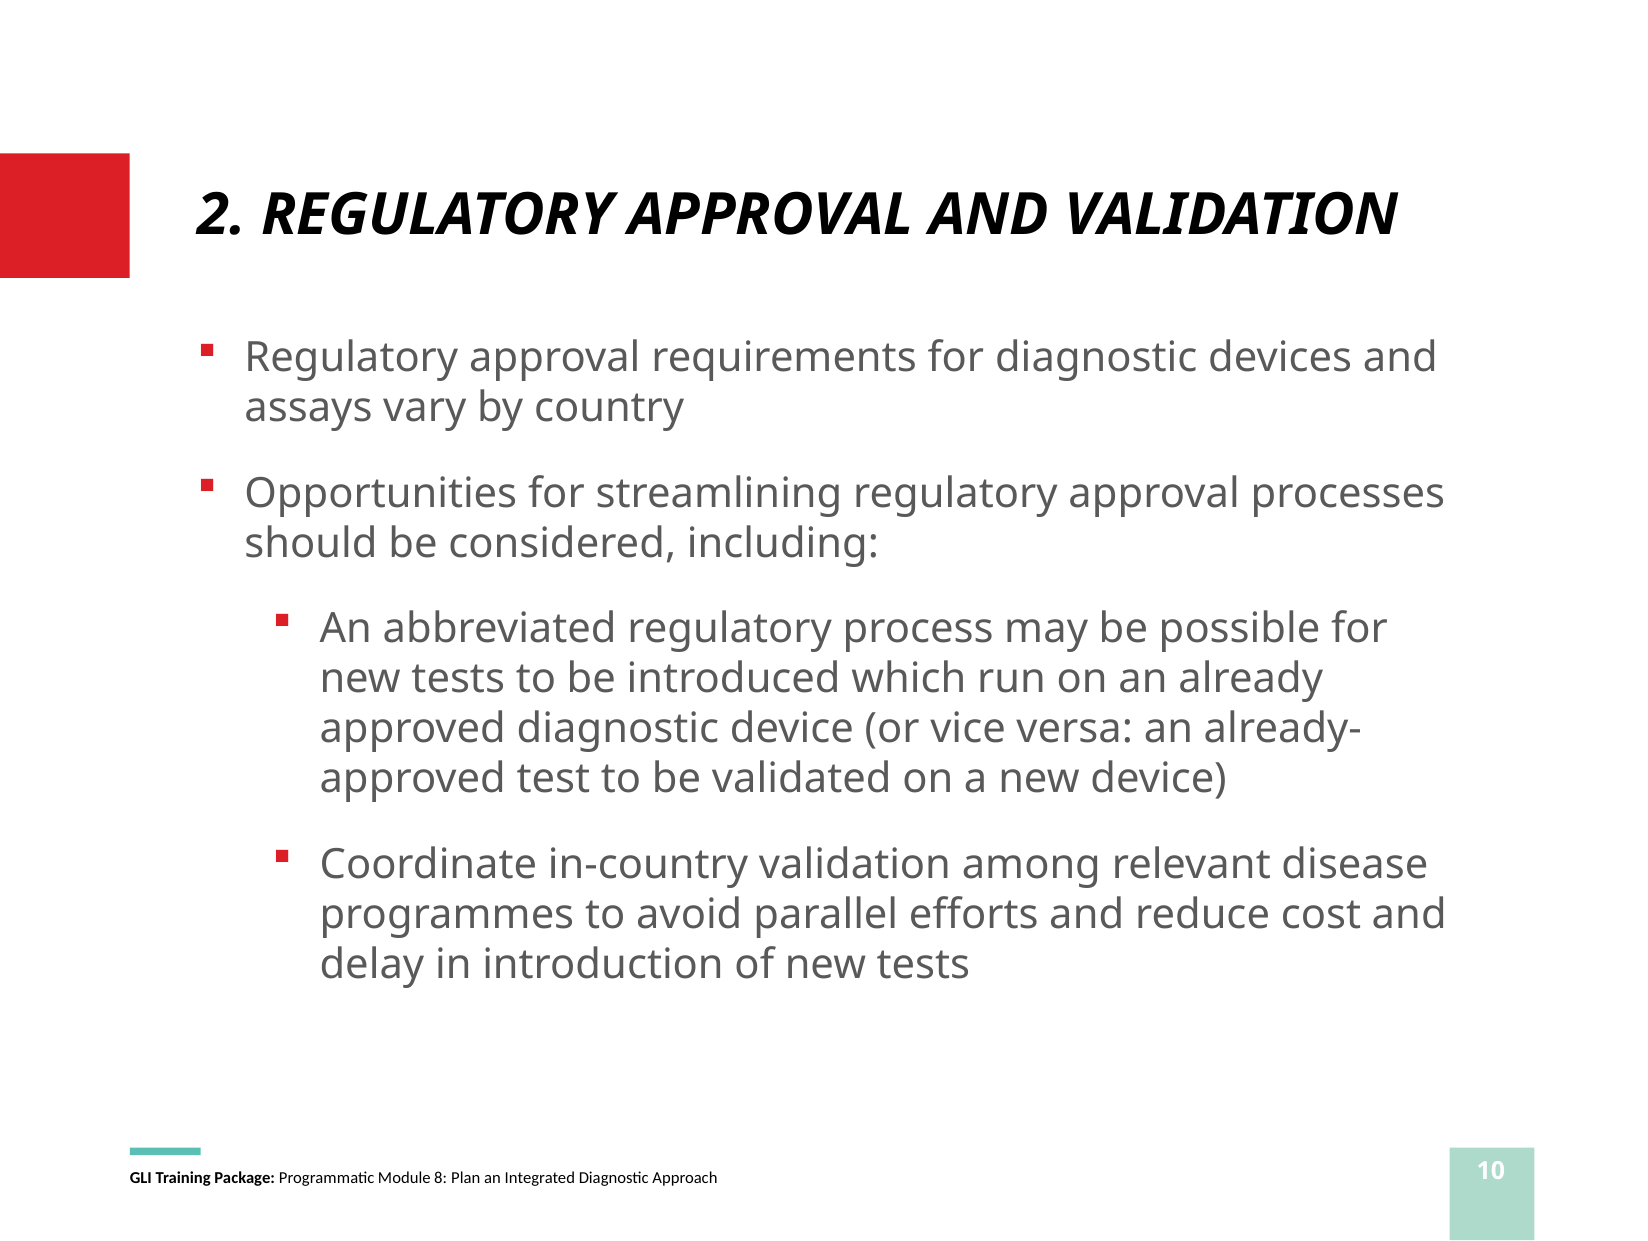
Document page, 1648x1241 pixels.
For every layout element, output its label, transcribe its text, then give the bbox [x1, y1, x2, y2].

list Regulatory approval requirements for diagnostic devices and assays vary by country Opportunities for streamlining regulatory approval processes should be considered, including: An abbreviated regulatory process may be possible for new tests to be introduced which run on an already approved diagnostic device (or vice versa: an already-approved test to be validated on a new device) Coordinate in-country validation among relevant disease programmes to avoid parallel efforts and reduce cost and delay in introduction of new tests [197, 330, 1450, 1087]
title 2. REGULATORY APPROVAL AND VALIDATION [197, 153, 1450, 278]
